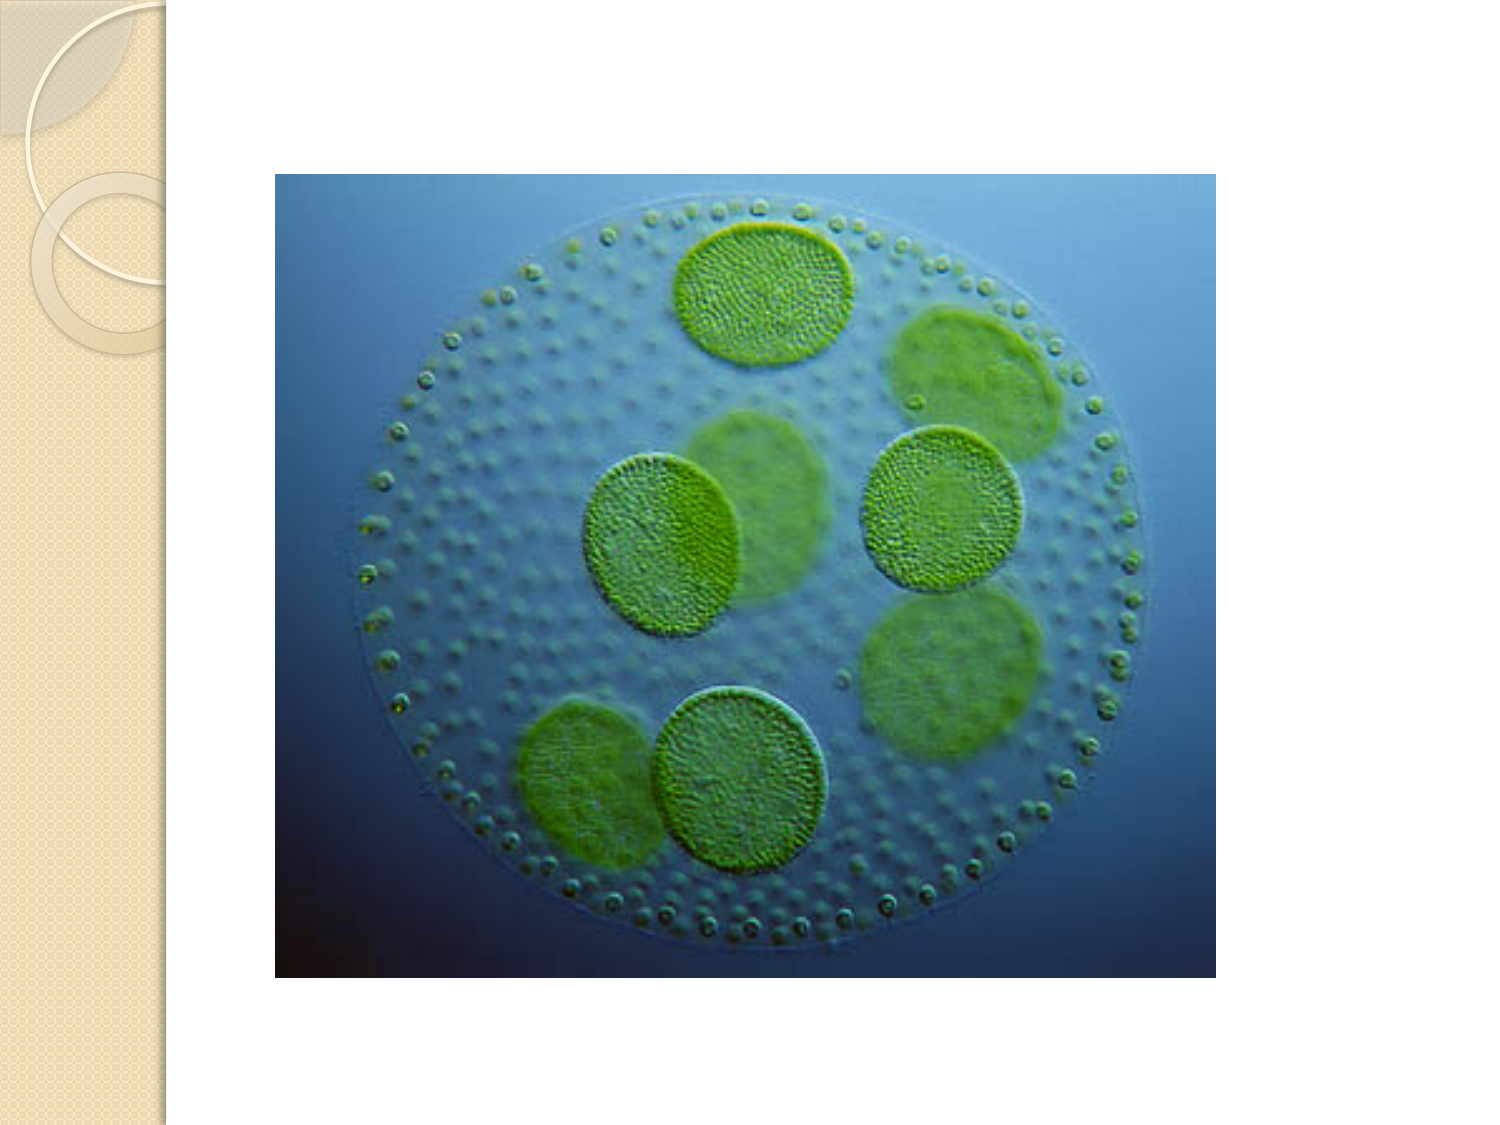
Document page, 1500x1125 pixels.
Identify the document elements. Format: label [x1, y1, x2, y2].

list [274, 174, 1216, 978]
